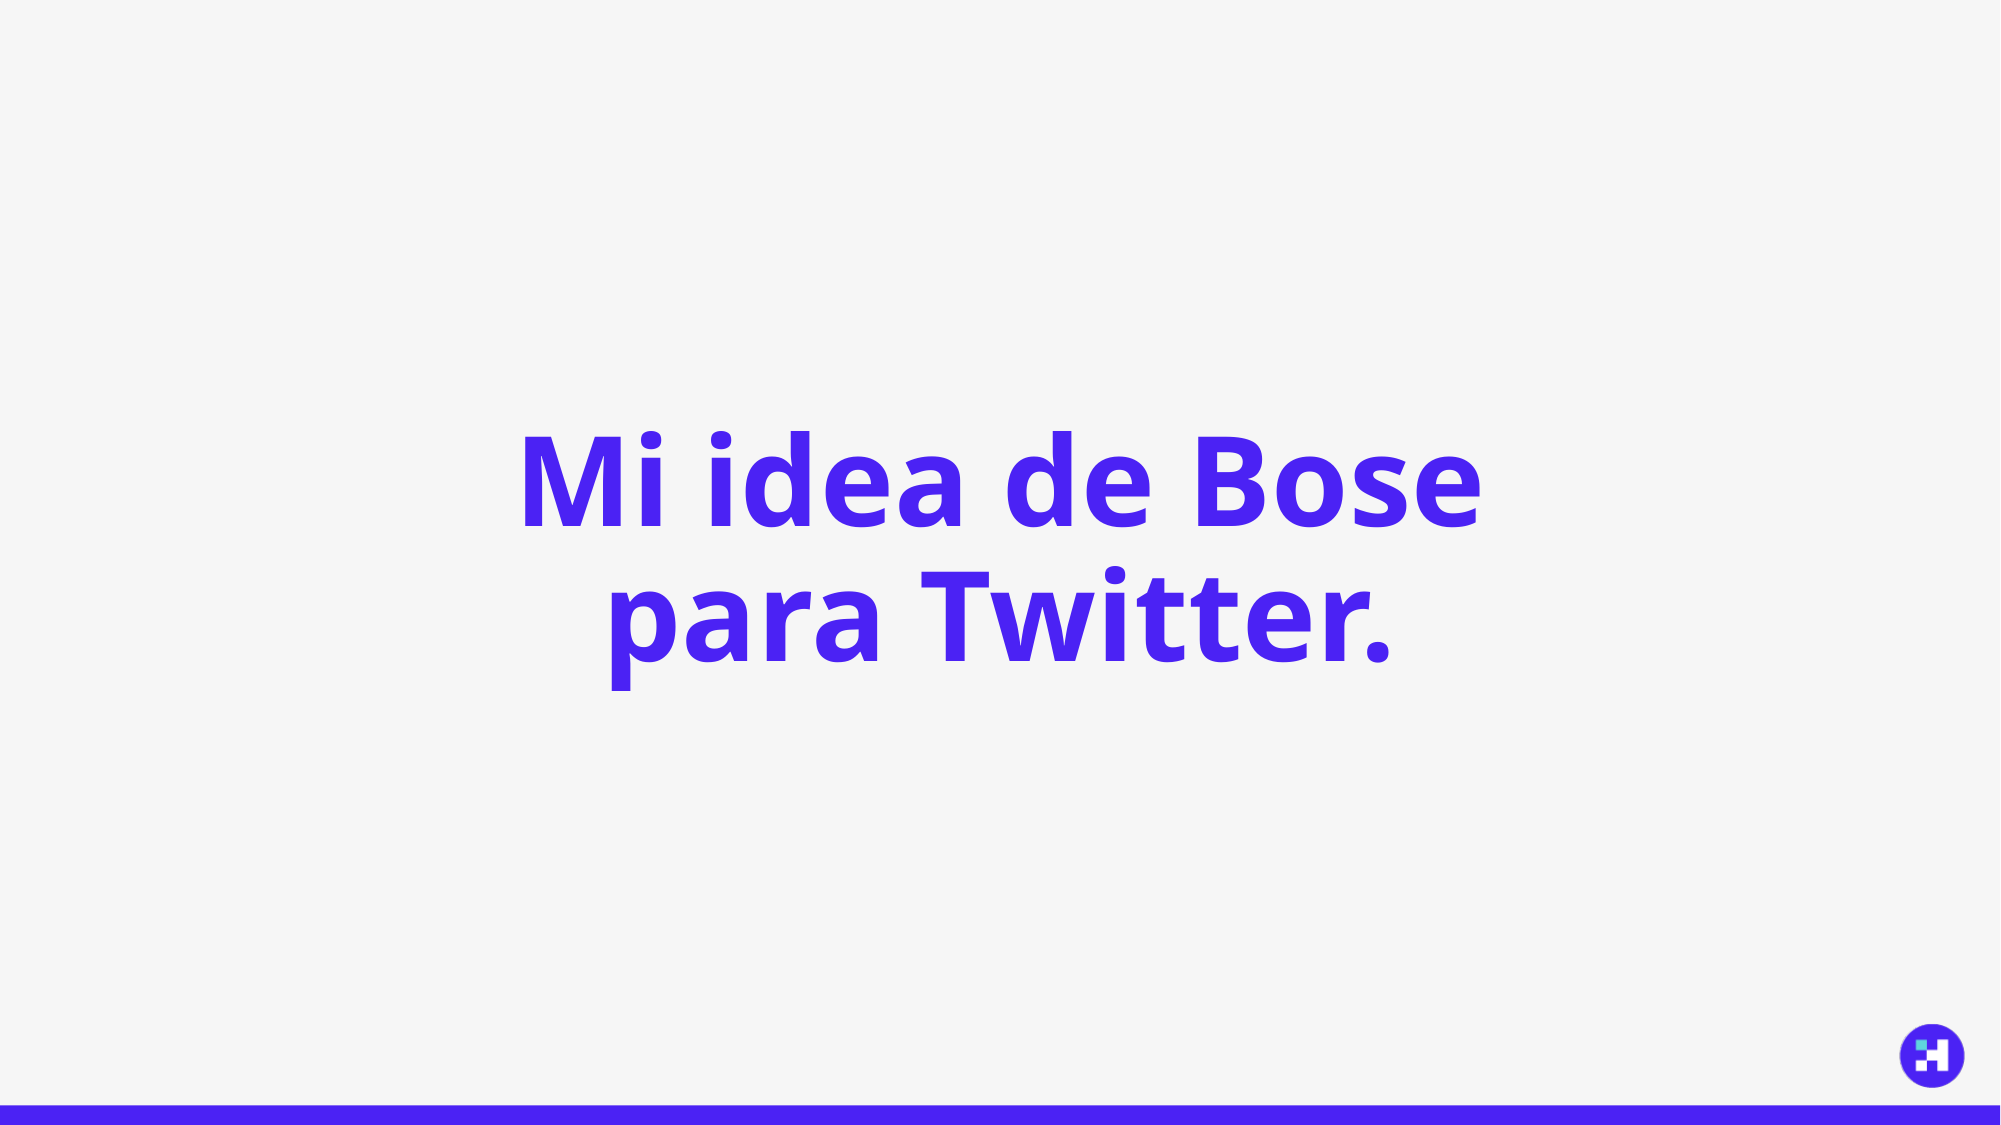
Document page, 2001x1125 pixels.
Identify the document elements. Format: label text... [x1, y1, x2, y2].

text_box Mi idea de Bose para Twitter. [457, 403, 1542, 722]
picture [1887, 1015, 1974, 1095]
